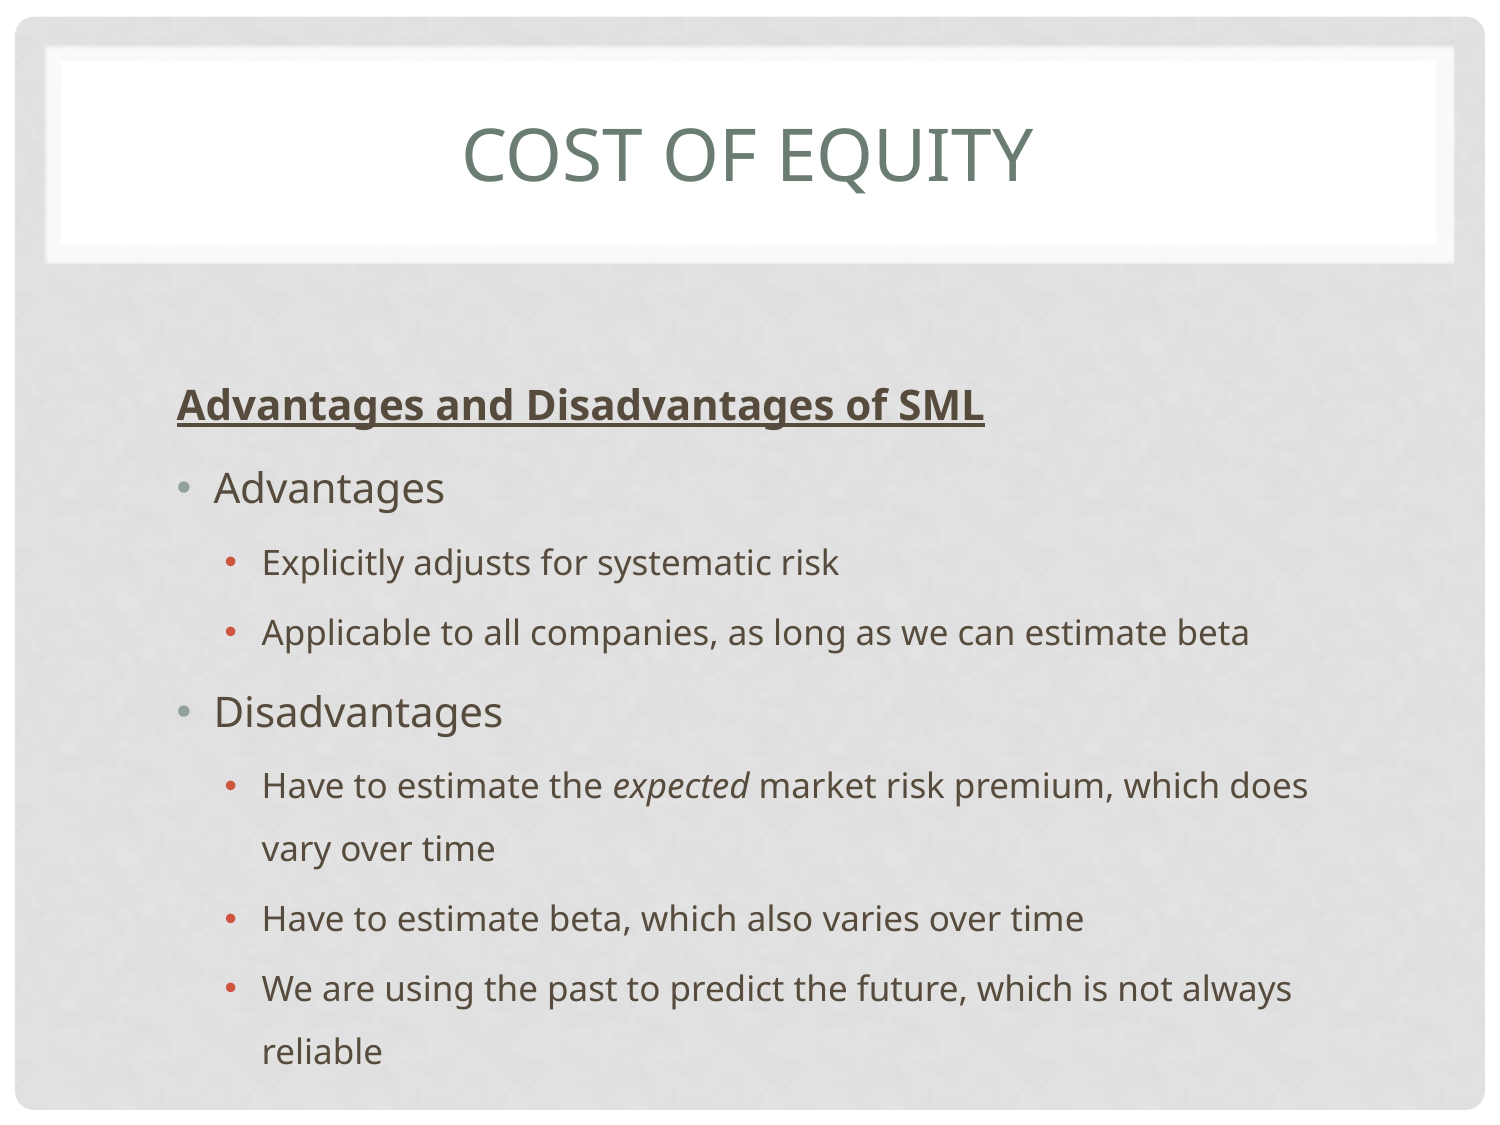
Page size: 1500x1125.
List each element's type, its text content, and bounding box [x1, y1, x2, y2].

list Advantages and Disadvantages of SML Advantages Explicitly adjusts for systematic risk Applicable to all companies, as long as we can estimate beta Disadvantages Have to estimate the expected market risk premium, which does vary over time Have to estimate beta, which also varies over time We are using the past to predict the future, which is not always reliable [143, 345, 1359, 1087]
title Cost of equity [69, 66, 1425, 238]
